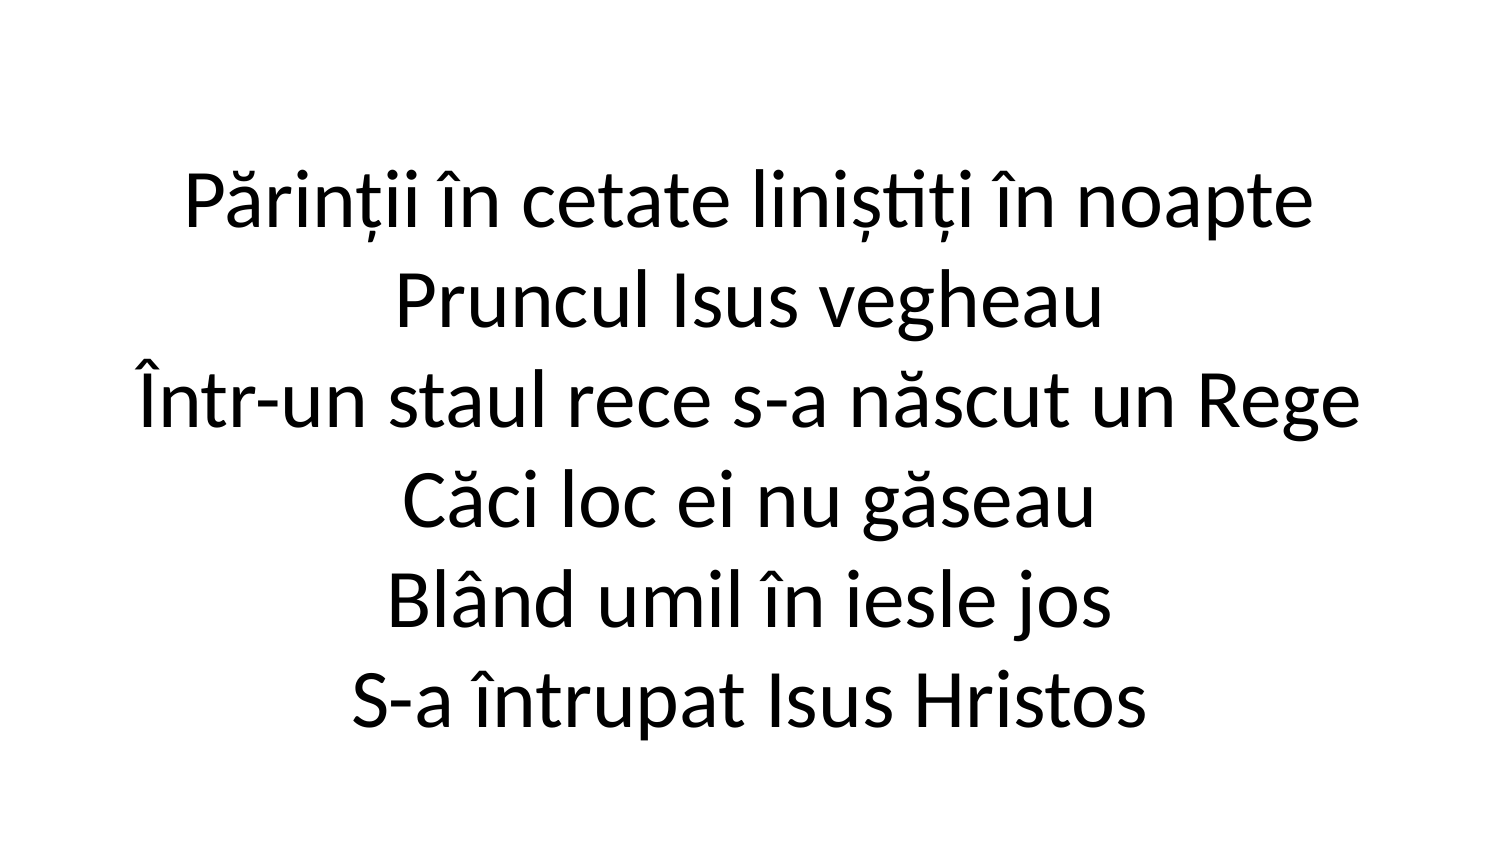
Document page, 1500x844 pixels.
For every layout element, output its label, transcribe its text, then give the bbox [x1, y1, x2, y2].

text_box Părinții în cetate liniștiți în noapte Pruncul Isus vegheau Într-un staul rece s-a născut un Rege Căci loc ei nu găseau Blând umil în iesle jos S-a întrupat Isus Hristos [122, 92, 1378, 752]
